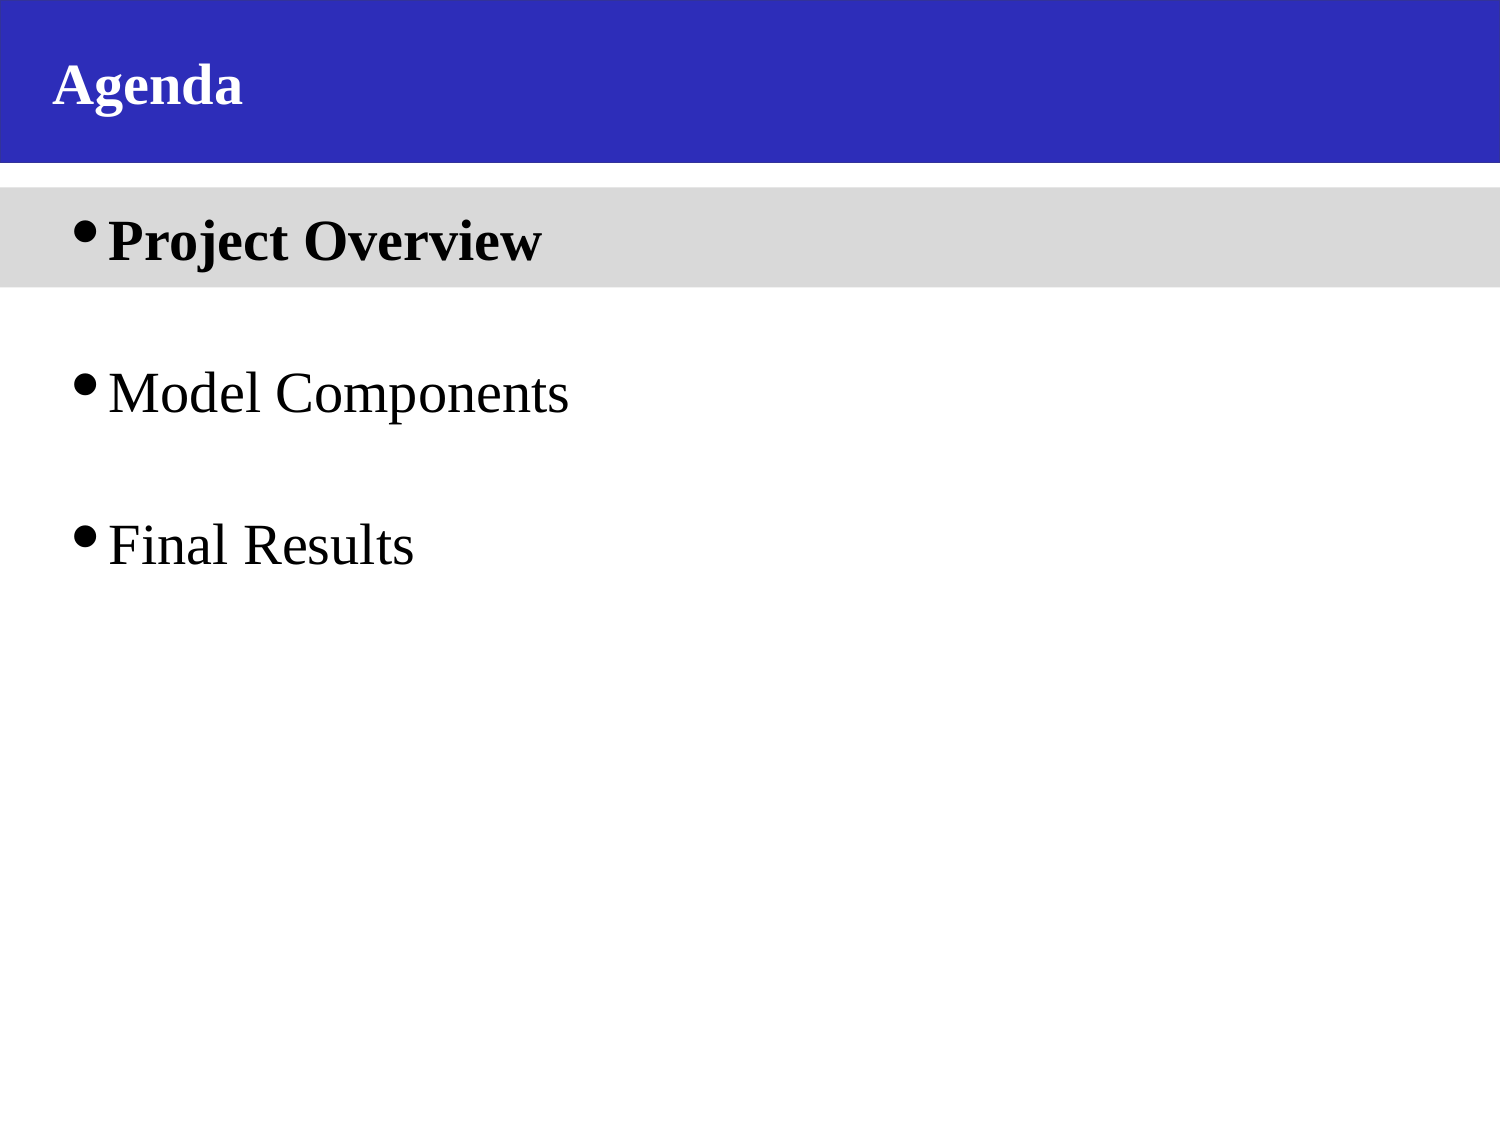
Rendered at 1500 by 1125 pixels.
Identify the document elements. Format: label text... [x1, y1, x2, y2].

title Agenda [37, 12, 1313, 151]
text_box Project Overview Model Components Final Results [37, 194, 1450, 661]
text_box [0, 187, 1500, 288]
